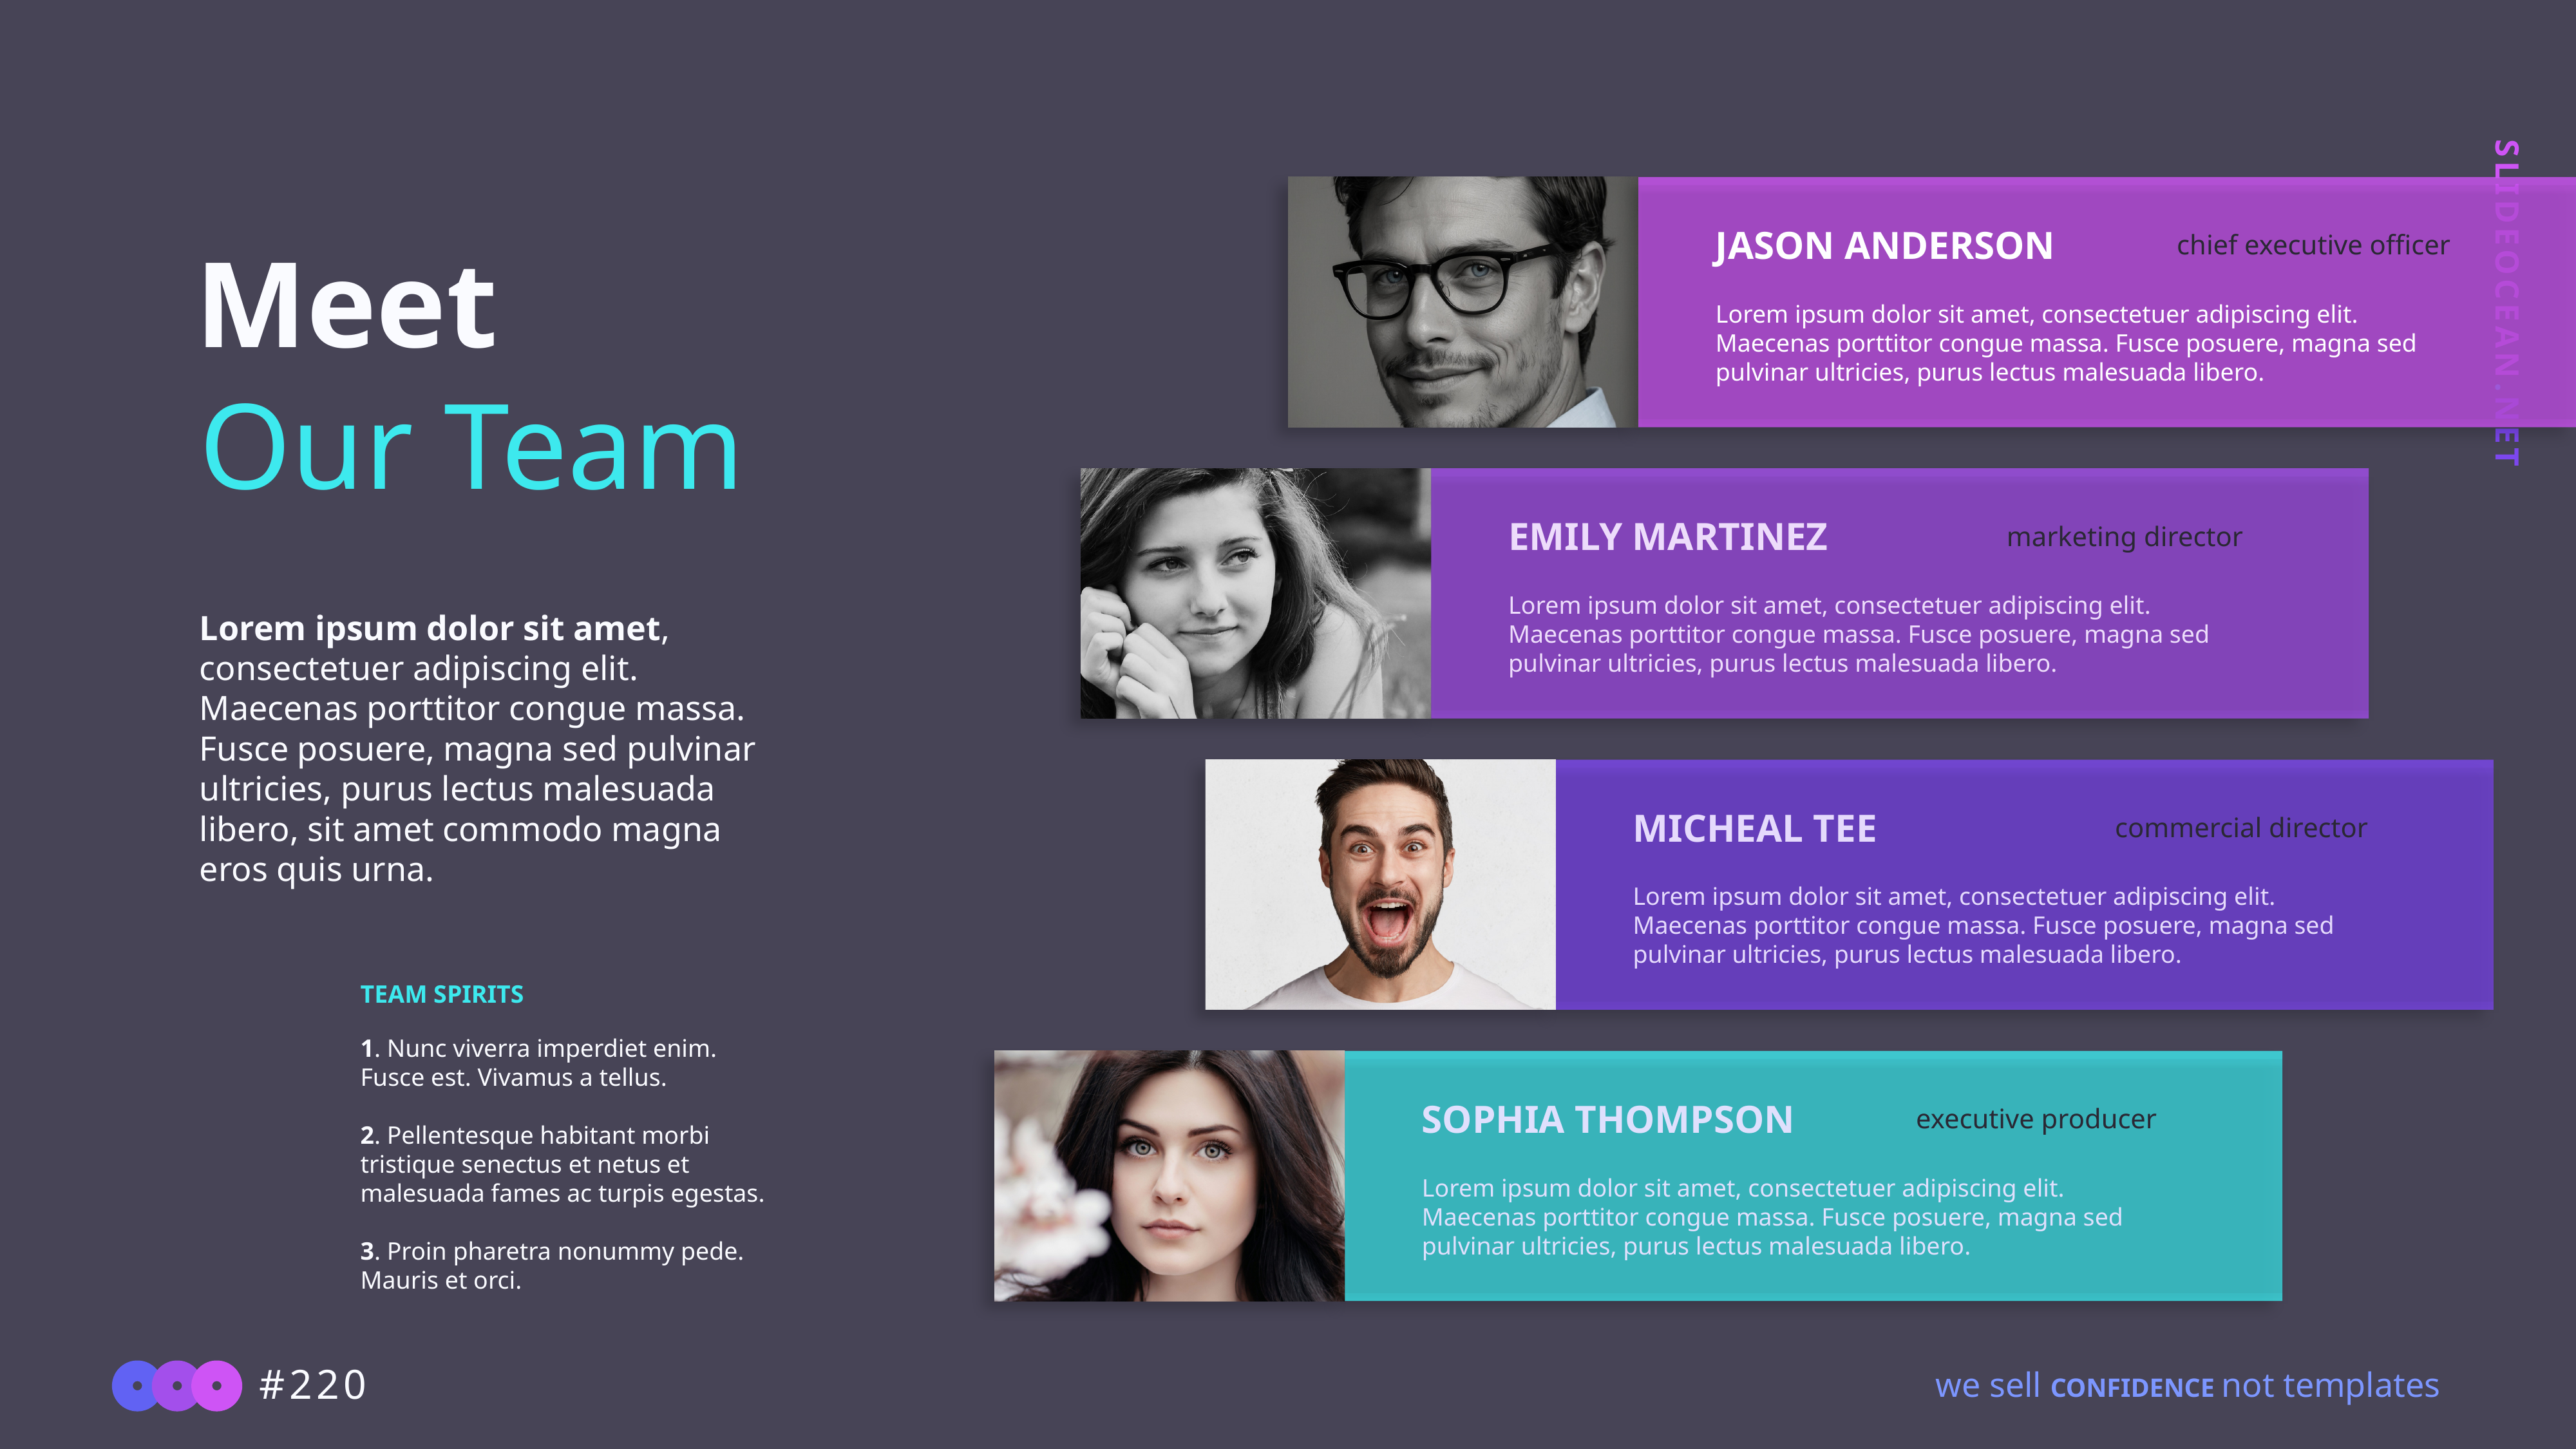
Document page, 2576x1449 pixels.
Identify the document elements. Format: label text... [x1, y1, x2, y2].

text_box 1. Nunc viverra imperdiet enim. Fusce est. Vivamus a tellus. 2. Pellentesque habitant morbi tristique senectus et netus et malesuada fames ac turpis egestas. 3. Proin pharetra nonummy pede. Mauris et orci. [350, 1028, 783, 1298]
picture [1080, 468, 1432, 719]
text_box Meet [186, 225, 507, 376]
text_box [1345, 1050, 2283, 1302]
text_box #220 [259, 1359, 402, 1408]
text_box we sell CONFIDENCE not templates [1926, 1359, 2450, 1409]
picture [1287, 176, 1638, 428]
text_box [1432, 468, 2369, 719]
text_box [1412, 1090, 2167, 1266]
picture [1205, 759, 1557, 1010]
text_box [1623, 799, 2378, 974]
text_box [1557, 759, 2494, 1010]
text_box Our Team [190, 366, 754, 518]
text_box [1498, 507, 2253, 683]
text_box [1705, 216, 2461, 392]
text_box TEAM SPIRITS [350, 974, 783, 1013]
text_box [1638, 176, 2576, 428]
text_box Lorem ipsum dolor sit amet, consectetuer adipiscing elit. Maecenas porttitor congue massa. Fusce posuere, magna sed pulvinar ultricies, purus lectus malesuada libero, sit amet commodo magna eros quis urna. [190, 601, 783, 893]
picture [994, 1050, 1345, 1302]
